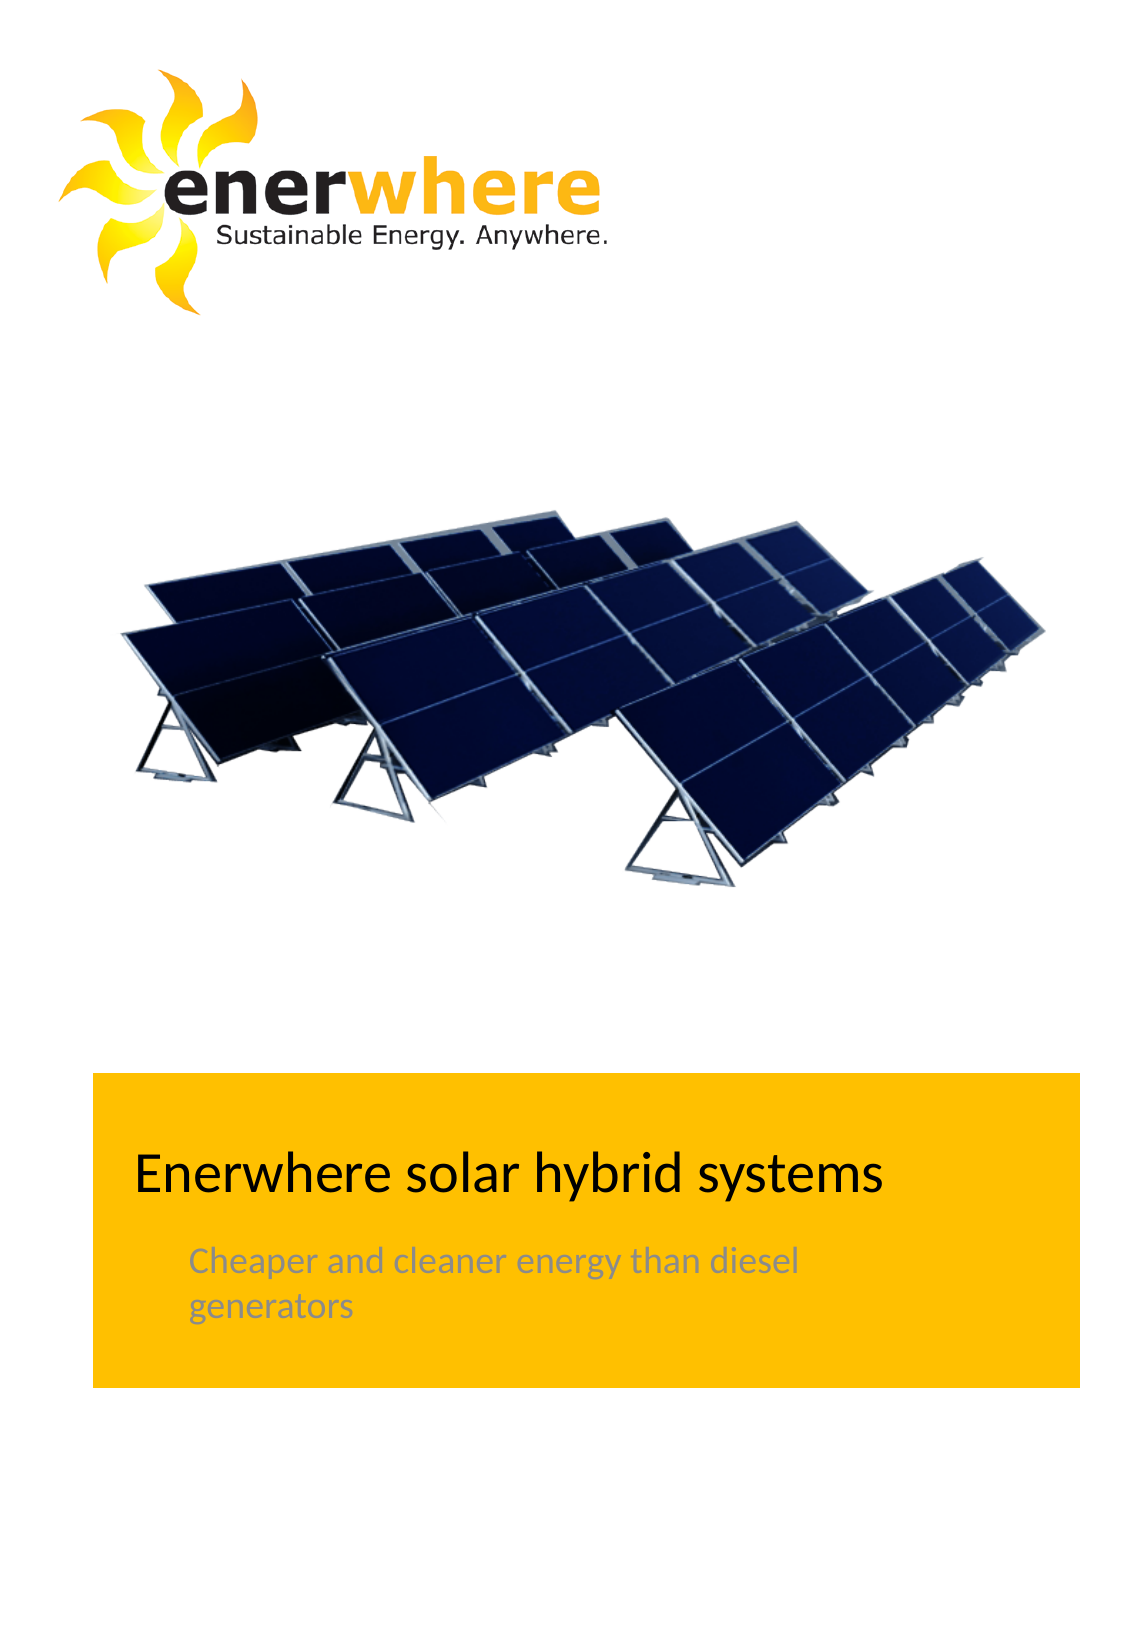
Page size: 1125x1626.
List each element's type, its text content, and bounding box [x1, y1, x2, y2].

picture [37, 56, 625, 331]
subtitle Cheaper and cleaner energy than diesel generators [173, 1231, 954, 1336]
picture [61, 470, 1061, 906]
text_box [89, 1069, 1084, 1392]
text_box Enerwhere solar hybrid systems [113, 1123, 995, 1231]
